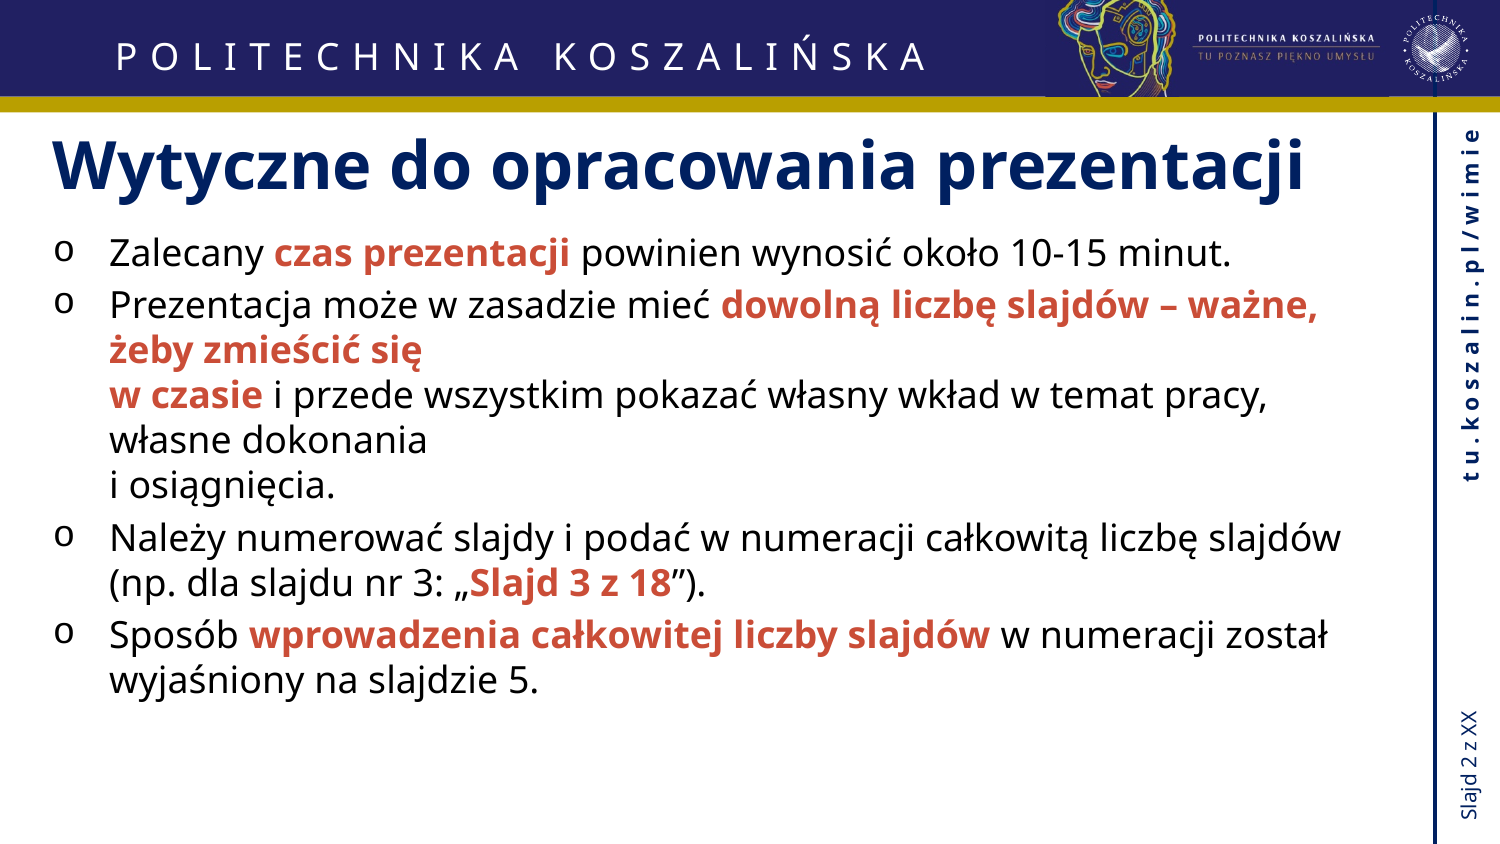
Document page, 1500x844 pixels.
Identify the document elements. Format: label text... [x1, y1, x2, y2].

title Wytyczne do opracowania prezentacji [37, 115, 1412, 210]
picture [1045, 0, 1390, 97]
list Zalecany czas prezentacji powinien wynosić około 10-15 minut. Prezentacja może w zasadzie mieć dowolną liczbę slajdów – ważne, żeby zmieścić się w czasie i przede wszystkim pokazać własny wkład w temat pracy, własne dokonania i osiągnięcia. Należy numerować slajdy i podać w numeracji całkowitą liczbę slajdów (np. dla slajdu nr 3: „Slajd 3 z 18”). Sposób wprowadzenia całkowitej liczby slajdów w numeracji został wyjaśniony na slajdzie 5. [37, 220, 1412, 836]
